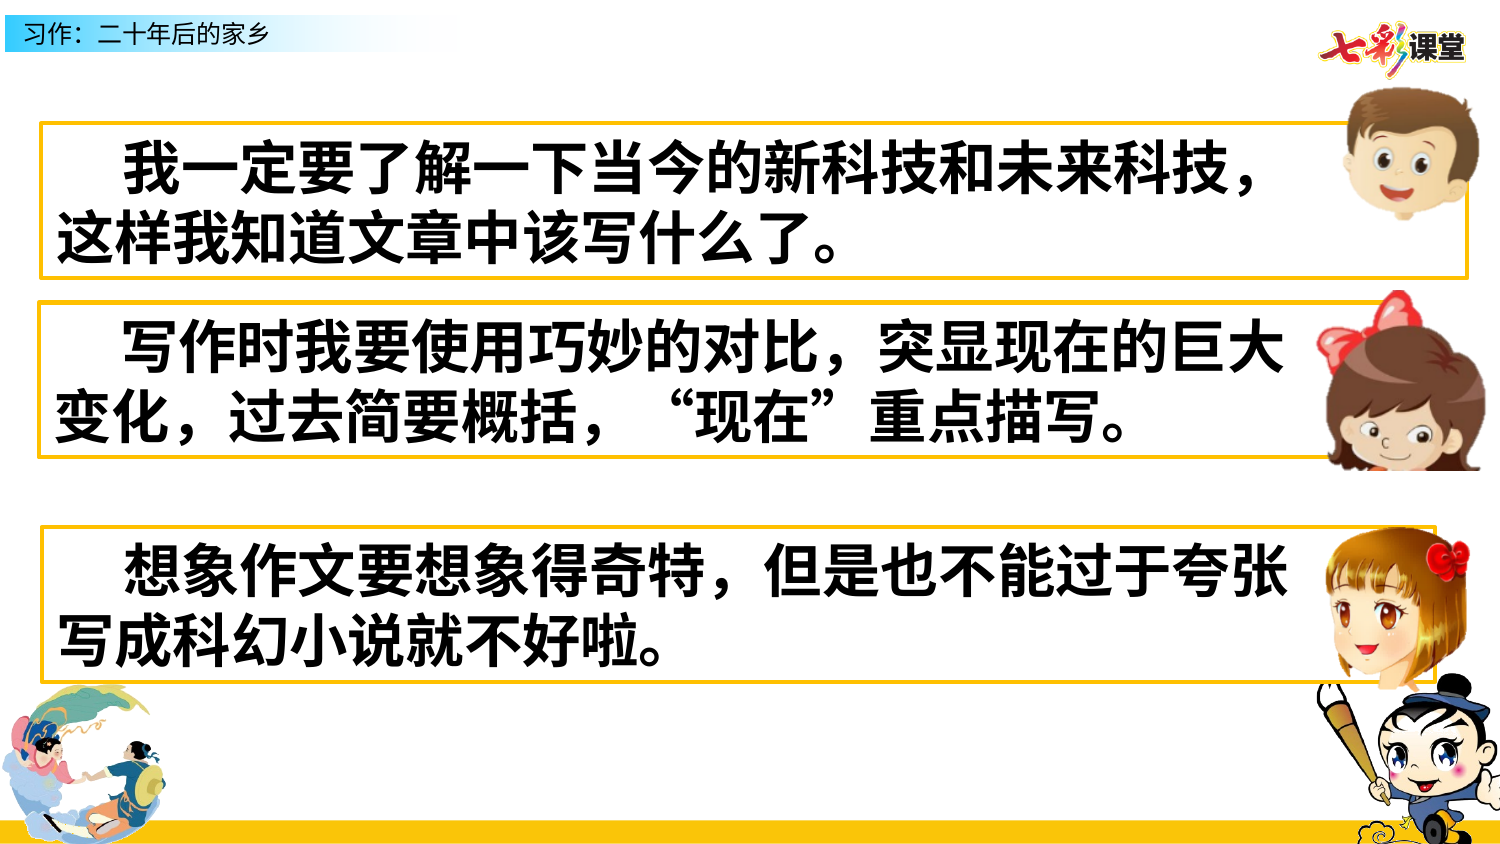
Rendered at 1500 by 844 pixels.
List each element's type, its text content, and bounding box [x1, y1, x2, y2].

text_box 写作时我要使用巧妙的对比，突显现在的巨大 变化，过去简要概括，“现在”重点描写。 [37, 300, 1301, 459]
picture [1316, 526, 1500, 844]
picture [1302, 20, 1500, 472]
text_box 我一定要了解一下当今的新科技和未来科技， 这样我知道文章中该写什么了。 [39, 121, 1297, 280]
text_box 想象作文要想象得奇特，但是也不能过于夸张 写成科幻小说就不好啦。 [40, 525, 1320, 684]
picture [0, 667, 187, 844]
